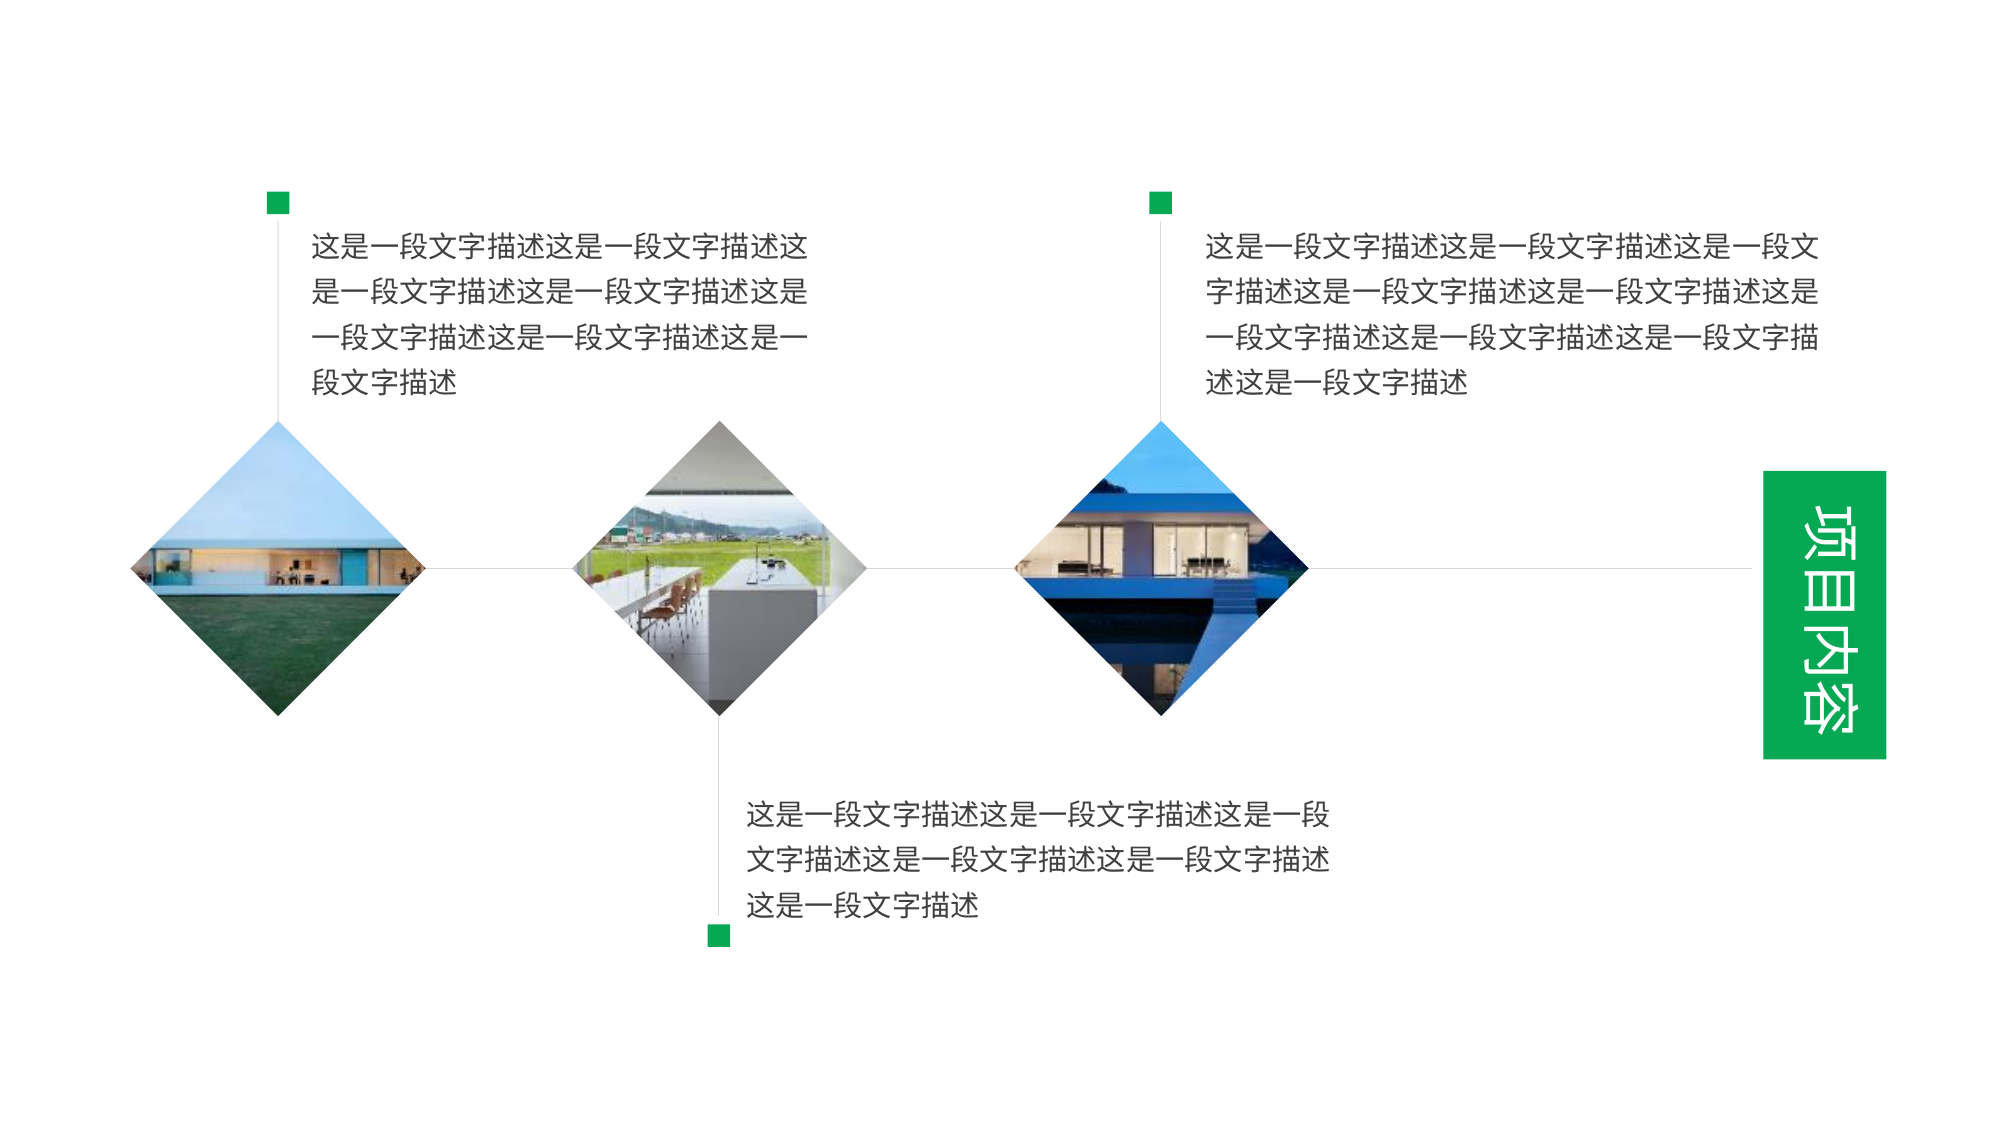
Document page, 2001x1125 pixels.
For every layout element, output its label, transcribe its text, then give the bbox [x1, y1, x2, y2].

text_box 这是一段文字描述这是一段文字描述这是一段文字描述这是一段文字描述这是一段文字描述这是一段文字描述这是一段文字描述这是一段文字描述这是一段文字描述 [1191, 210, 1838, 407]
picture [130, 420, 426, 717]
picture [1013, 420, 1309, 717]
text_box 这是一段文字描述这是一段文字描述这是一段文字描述这是一段文字描述这是一段文字描述这是一段文字描述 [731, 778, 1358, 930]
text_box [1763, 470, 1887, 760]
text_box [707, 716, 731, 947]
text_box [1149, 191, 1172, 421]
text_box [266, 191, 290, 421]
picture [571, 420, 868, 717]
text_box 这是一段文字描述这是一段文字描述这是一段文字描述这是一段文字描述这是一段文字描述这是一段文字描述这是一段文字描述 [296, 210, 841, 407]
